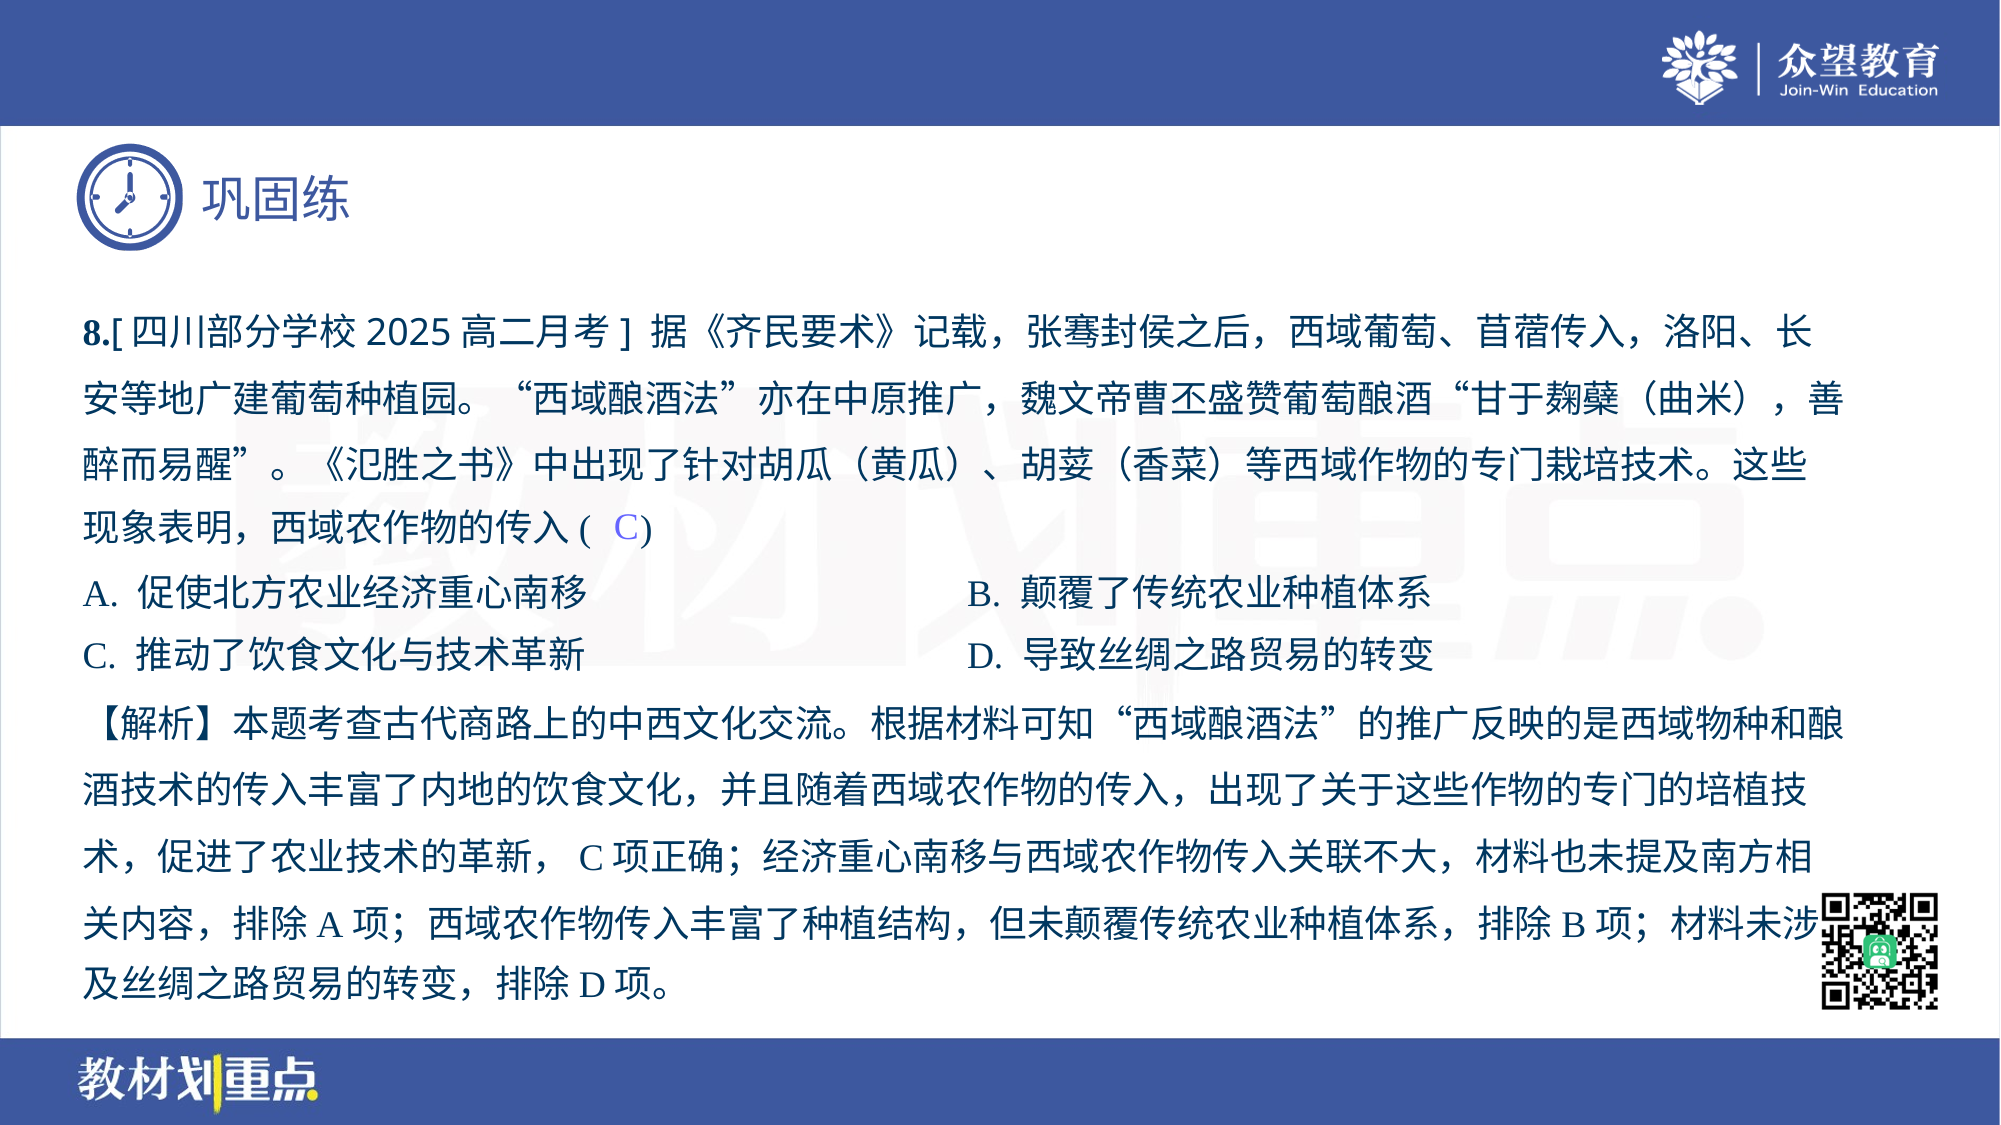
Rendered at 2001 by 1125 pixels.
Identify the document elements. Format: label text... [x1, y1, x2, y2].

text_box 【解析】本题考查古代商路上的中西文化交流。根据材料可知“西域酿酒法”的推广反映的是西域物种和酿 酒技术的传入丰富了内地的饮食文化，并且随着西域农作物的传入，出现了关于这些作物的专门的培植技 术，促进了农业技术的革新，C项正确；经济重心南移与西域农作物传入关联不大，材料也未提及南方相 关内容，排除A项；西域农作物传入丰富了种植结构，但未颠覆传统农业种植体系，排除B项；材料未涉 及丝绸之路贸易的转变，排除D项。 [82, 678, 1817, 1000]
text_box 8.[四川部分学校2025高二月考] 据《齐民要术》记载，张骞封侯之后，西域葡萄、苜蓿传入，洛阳、长 安等地广建葡萄种植园。“西域酿酒法”亦在中原推广，魏文帝曹丕盛赞葡萄酿酒“甘于麹蘗（曲米），善 醉而易醒”。《氾胜之书》中出现了针对胡瓜（黄瓜）、胡荽（香菜）等西域作物的专门栽培技术。这些 现象表明，西域农作物的传入( ) [82, 286, 1817, 543]
picture [0, 0, 2000, 1125]
text_box A. 促使北方农业经济重心南移 B. 颠覆了传统农业种植体系 C. 推动了饮食文化与技术革新 D. 导致丝绸之路贸易的转变 [82, 546, 1817, 670]
text_box C [600, 484, 653, 542]
